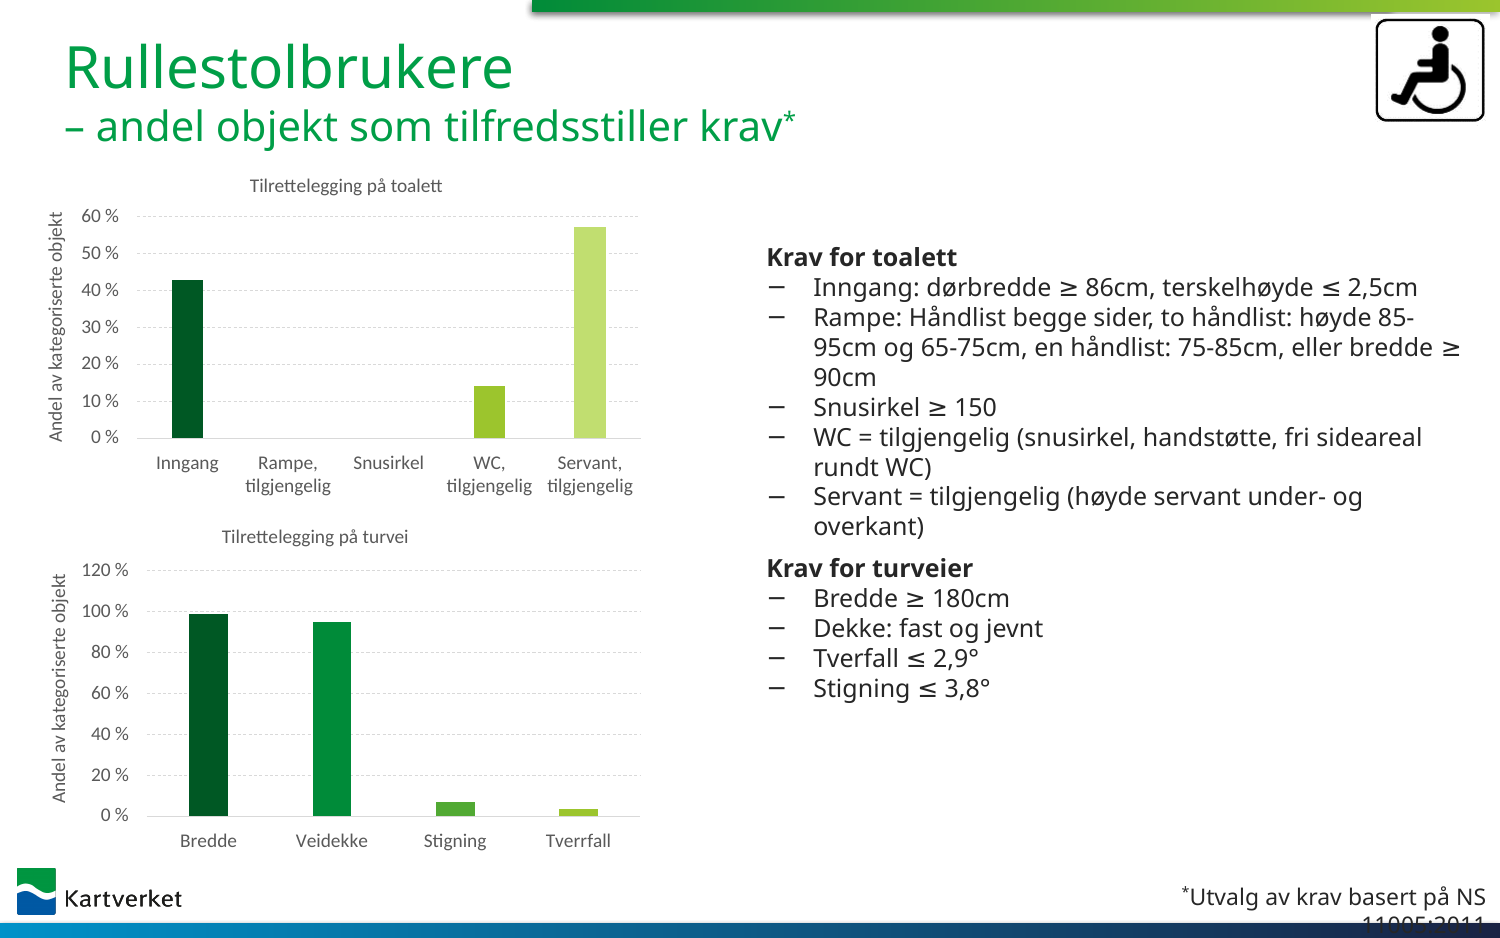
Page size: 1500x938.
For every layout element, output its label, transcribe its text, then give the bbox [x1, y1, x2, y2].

picture [41, 166, 652, 505]
text_box *Utvalg av krav basert på NS 11005:2011 [1068, 873, 1500, 938]
text_box Krav for turveier Bredde ≥ 180cm Dekke: fast og jevnt Tverfall ≤ 2,9° Stigning ≤ 3,8° [751, 545, 1483, 710]
text_box Rullestolbrukere – andel objekt som tilfredsstiller krav* [49, 14, 1431, 158]
picture [1371, 13, 1491, 127]
text_box Krav for toalett Inngang: dørbredde ≥ 86cm, terskelhøyde ≤ 2,5cm Rampe: Håndlist begge sider, to håndlist: høyde 85-95cm og 65-75cm, en håndlist: 75-85cm, eller bredde ≥ 90cm Snusirkel ≥ 150 WC = tilgjengelig (snusirkel, handstøtte, fri sideareal rundt WC) Servant = tilgjengelig (høyde servant under- og overkant) [751, 234, 1483, 545]
picture [41, 520, 652, 859]
